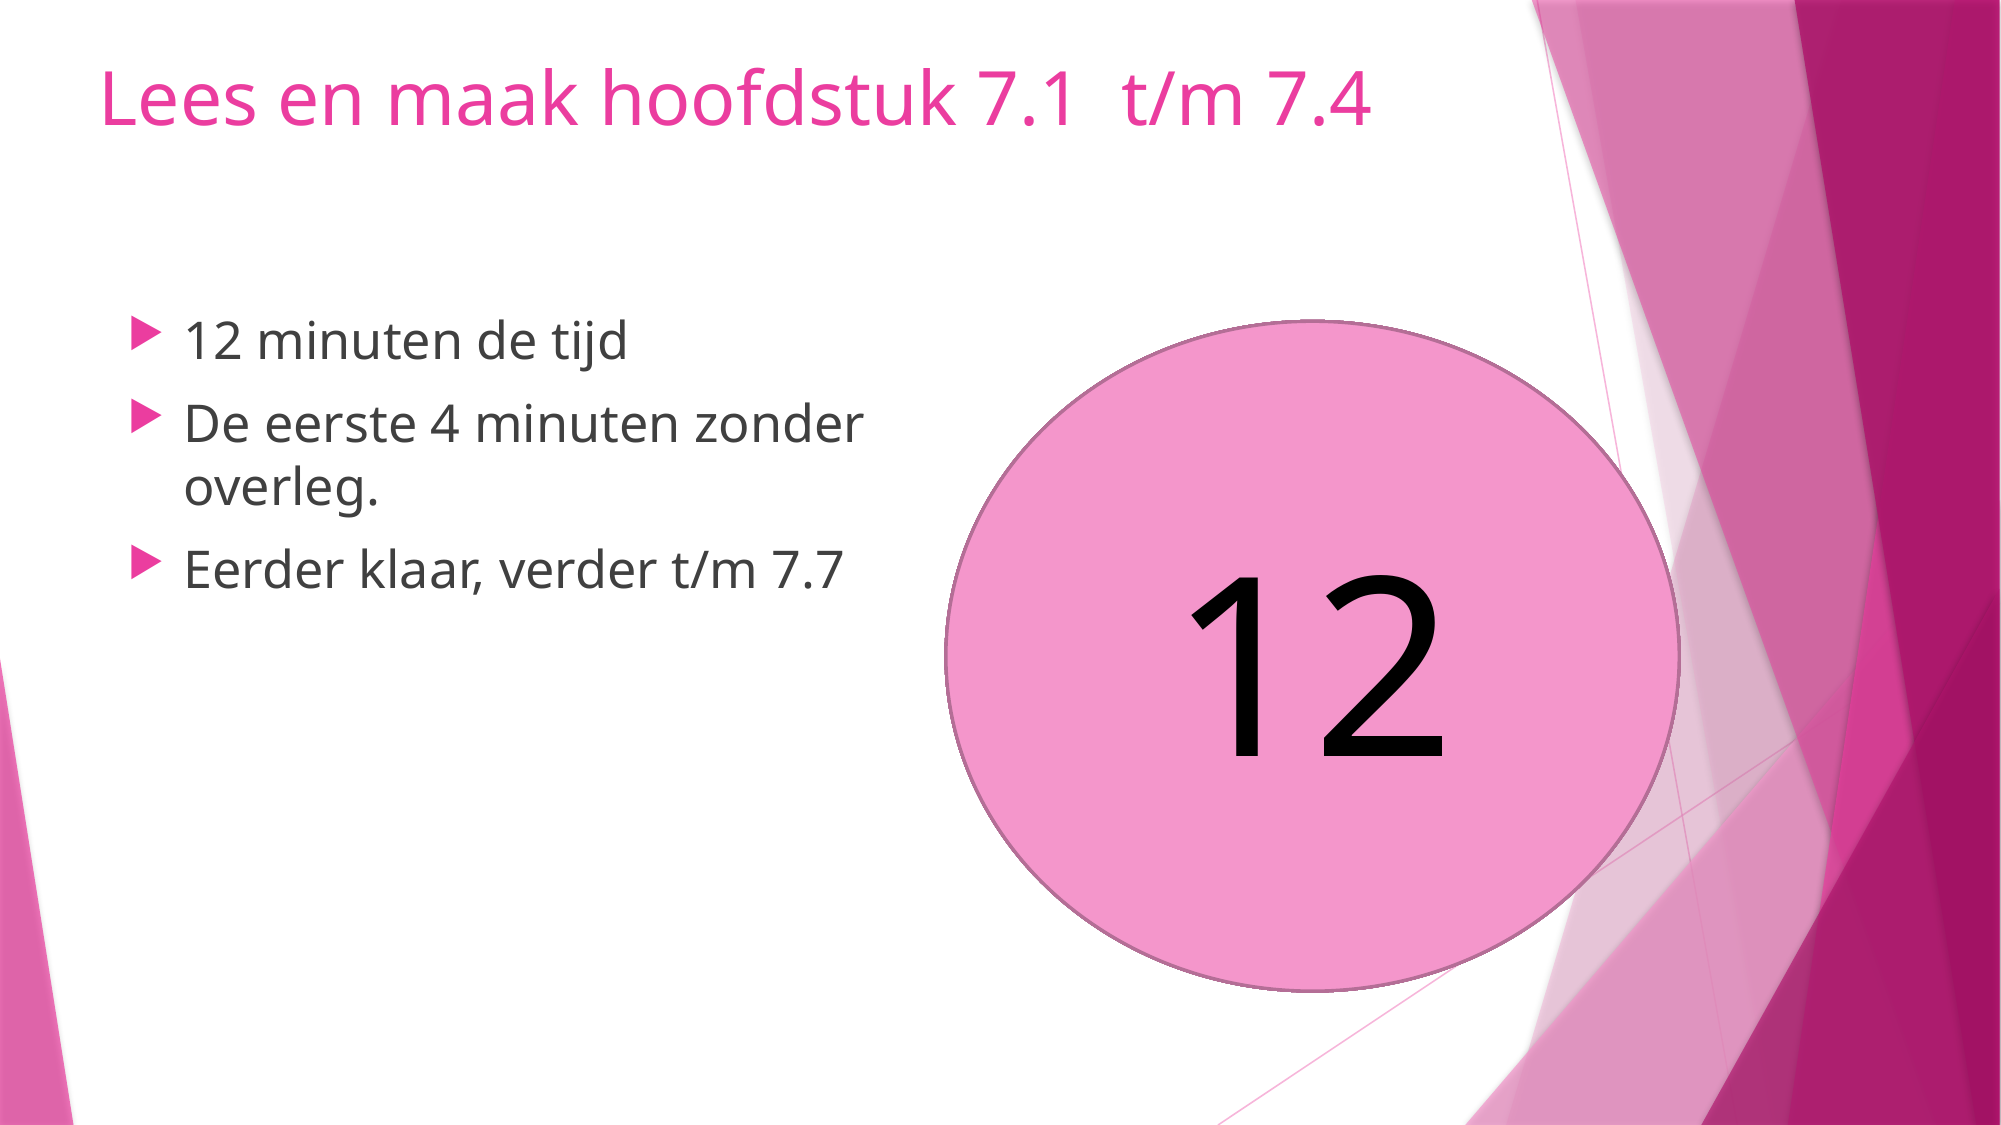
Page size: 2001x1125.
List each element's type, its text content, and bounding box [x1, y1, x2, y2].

list 12 minuten de tijd De eerste 4 minuten zonder overleg. Eerder klaar, verder t/m 7.7 [112, 299, 896, 992]
title Lees en maak hoofdstuk 7.1 t/m 7.4 [83, 42, 1494, 260]
text_box 12 [944, 319, 1681, 993]
